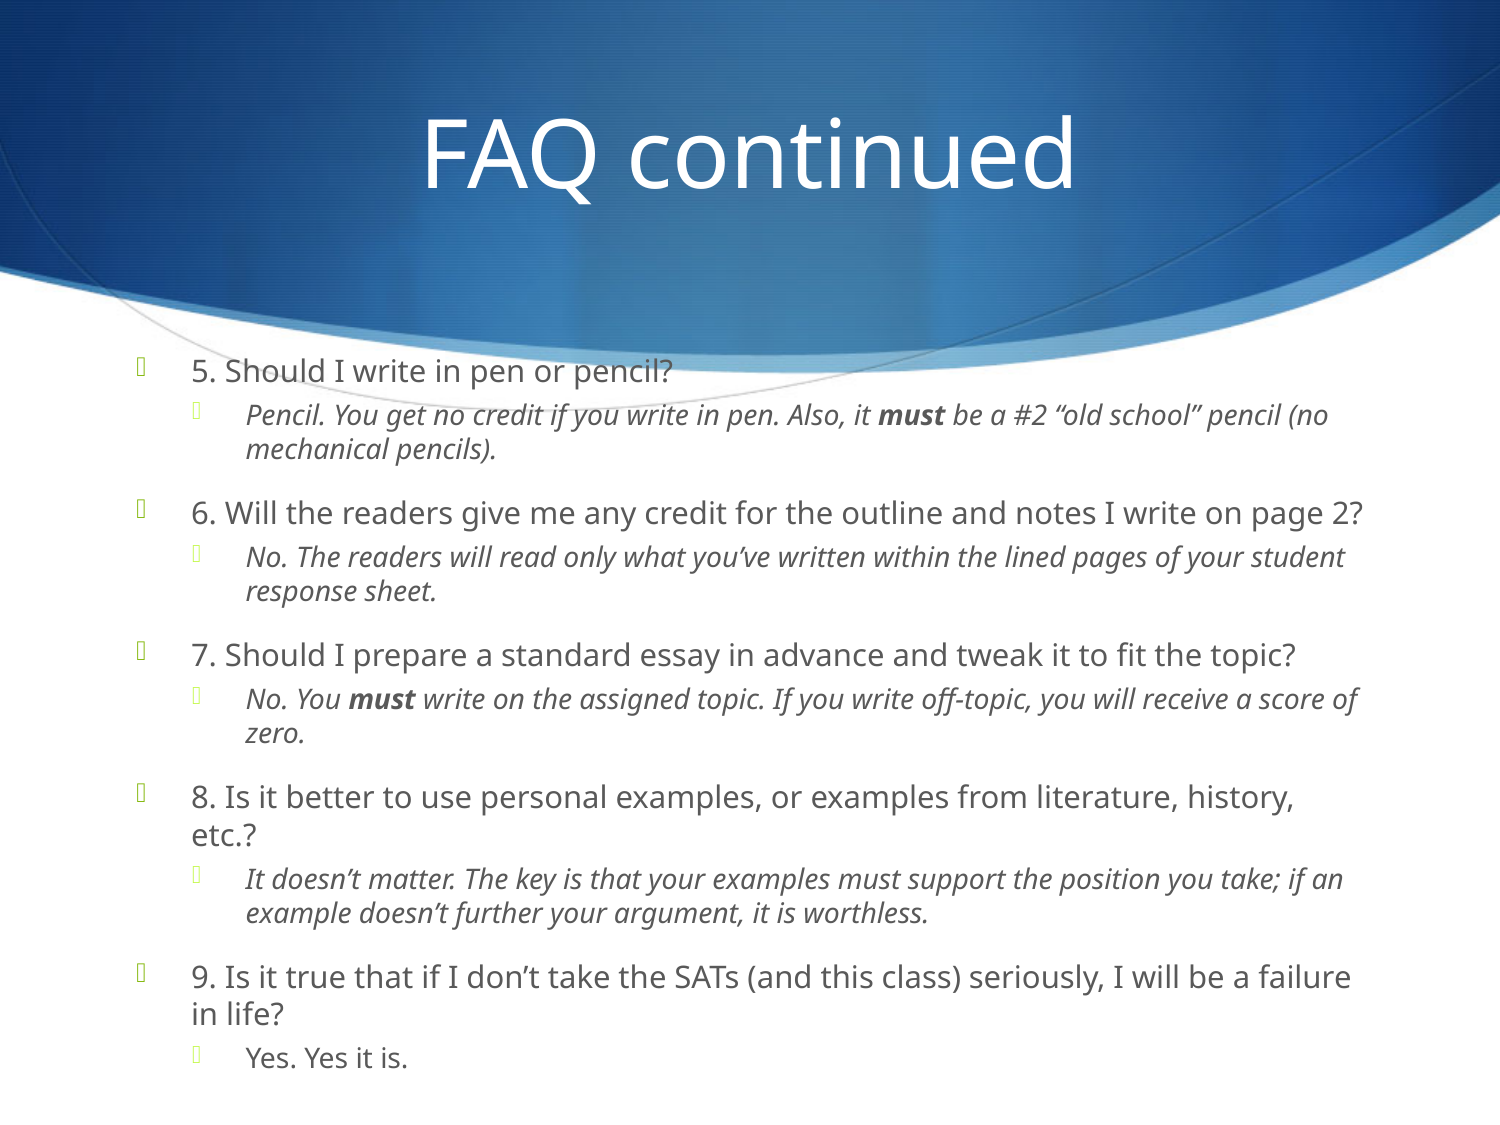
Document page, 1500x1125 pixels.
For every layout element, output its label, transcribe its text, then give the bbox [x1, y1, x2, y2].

title FAQ continued [74, 56, 1426, 245]
list 5. Should I write in pen or pencil? Pencil. You get no credit if you write in pen. Also, it must be a #2 “old school” pencil (no mechanical pencils). 6. Will the readers give me any credit for the outline and notes I write on page 2? No. The readers will read only what you’ve written within the lined pages of your student response sheet. 7. Should I prepare a standard essay in advance and tweak it to fit the topic? No. You must write on the assigned topic. If you write off-topic, you will receive a score of zero. 8. Is it better to use personal examples, or examples from literature, history, etc.? It doesn’t matter. The key is that your examples must support the position you take; if an example doesn’t further your argument, it is worthless. 9. Is it true that if I don’t take the SATs (and this class) seriously, I will be a failure in life? Yes. Yes it is. [121, 343, 1379, 1125]
picture [0, 0, 1500, 1125]
